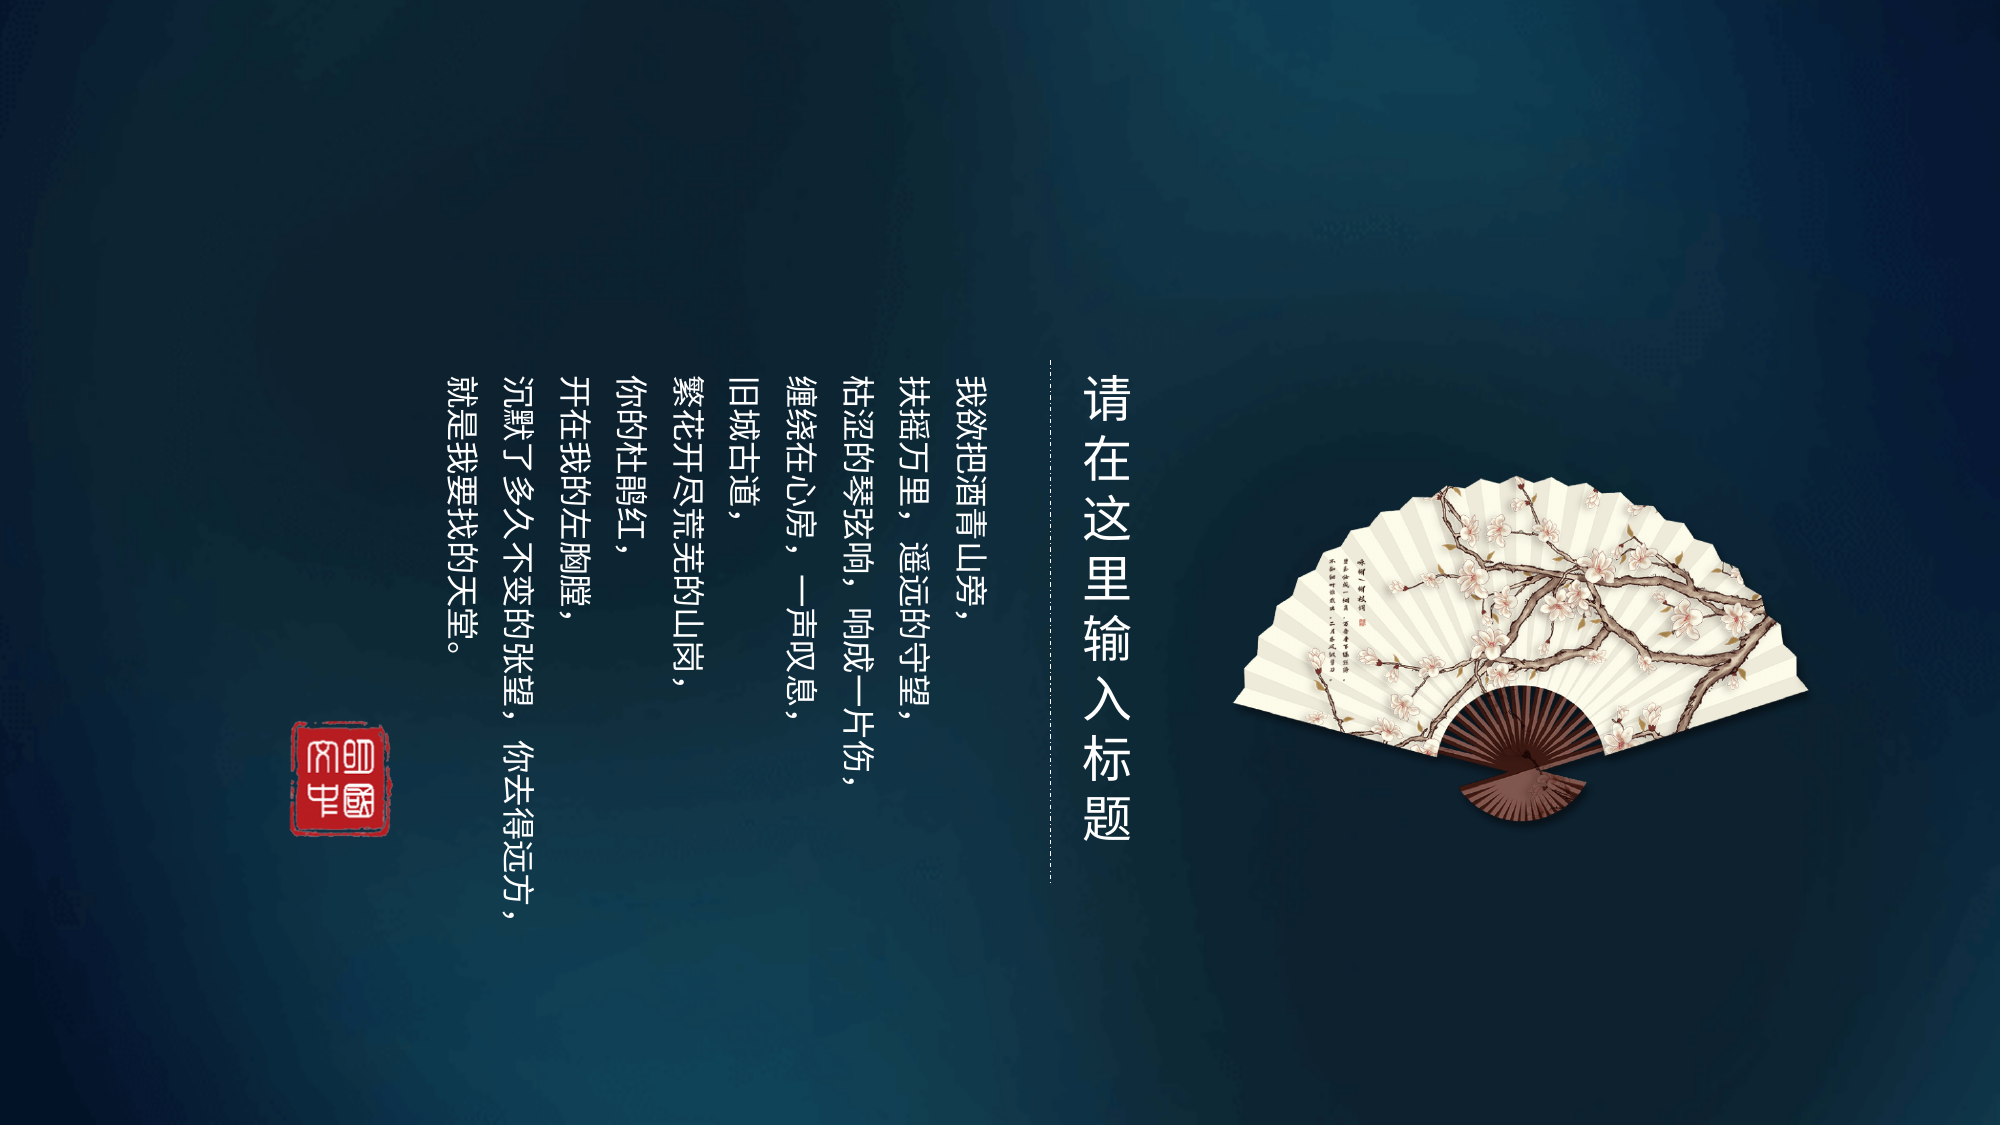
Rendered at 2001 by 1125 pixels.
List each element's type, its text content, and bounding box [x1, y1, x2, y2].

text_box 我欲把酒青山旁， 扶摇万里，遥远的守望， 枯涩的琴弦响，响成一片伤， 缠绕在心房，一声叹息， 旧城古道， 繁花开尽荒芜的山岗， 你的杜鹃红， 开在我的左胸膛， 沉默了多久不变的张望，你去得远方， 就是我要找的天堂。 [384, 360, 1000, 957]
picture [0, 0, 2000, 1125]
text_box 请在这里输入标题 [1067, 360, 1176, 856]
